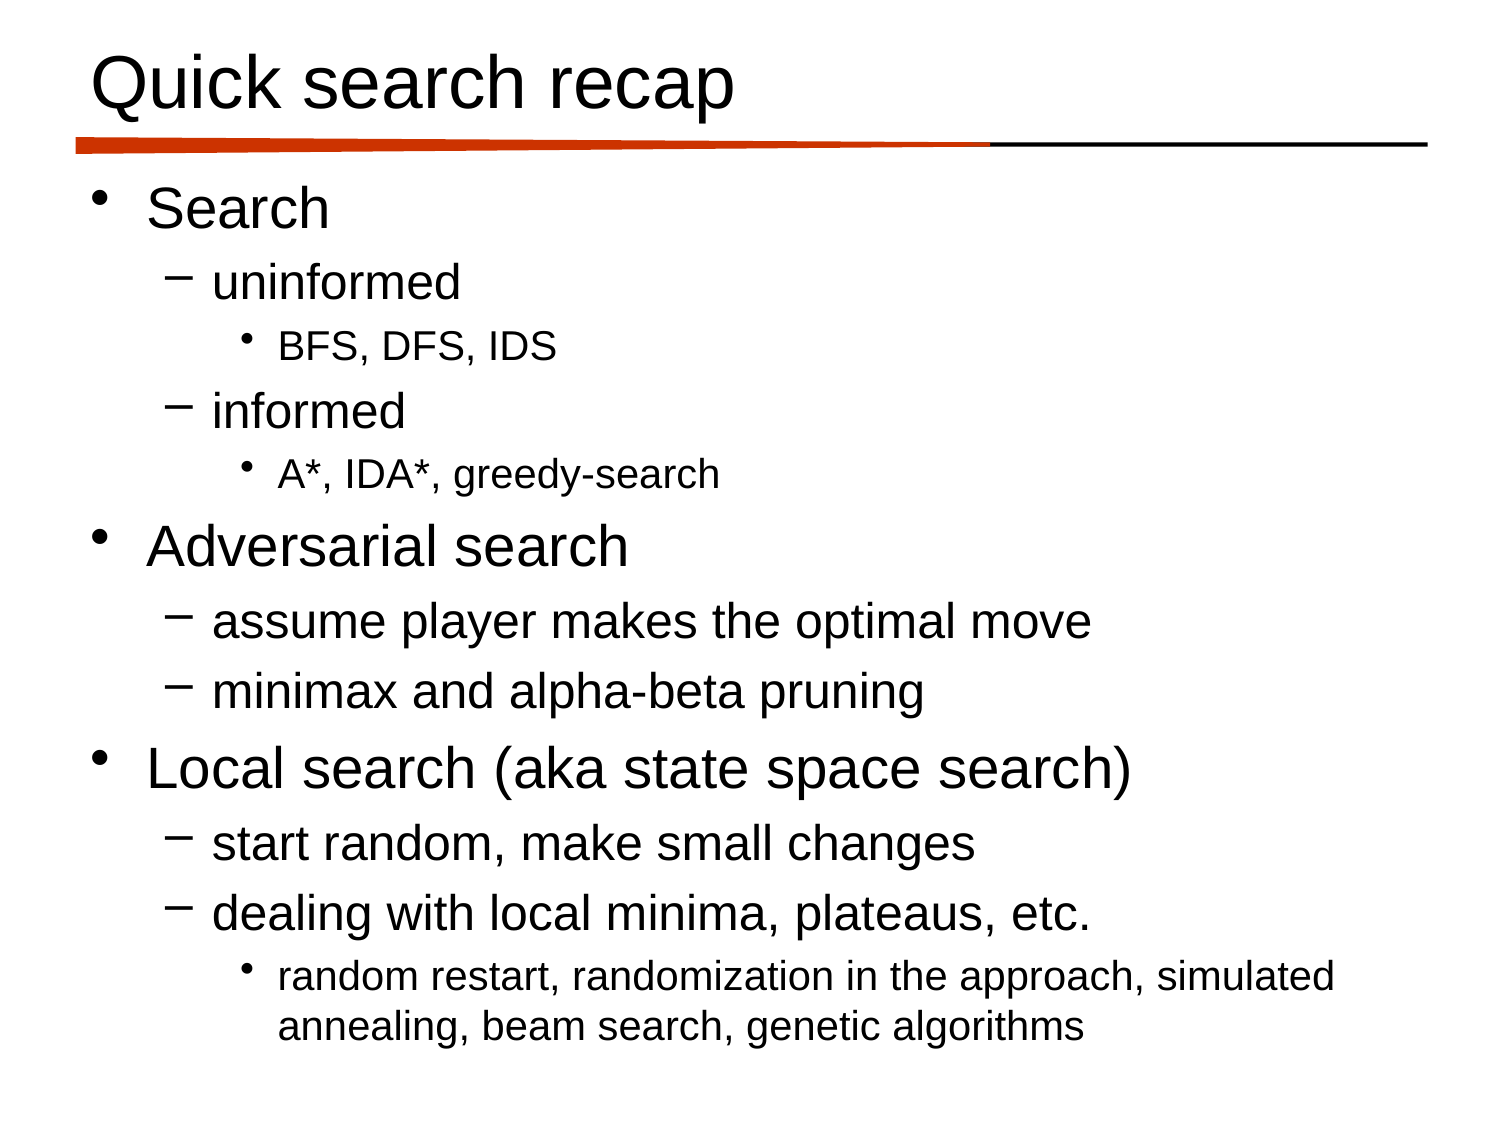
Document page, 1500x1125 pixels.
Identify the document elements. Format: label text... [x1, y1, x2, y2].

title Quick search recap [74, 24, 1426, 133]
list Search uninformed BFS, DFS, IDS informed A*, IDA*, greedy-search Adversarial search assume player makes the optimal move minimax and alpha-beta pruning Local search (aka state space search) start random, make small changes dealing with local minima, plateaus, etc. random restart, randomization in the approach, simulated annealing, beam search, genetic algorithms [74, 162, 1426, 1006]
